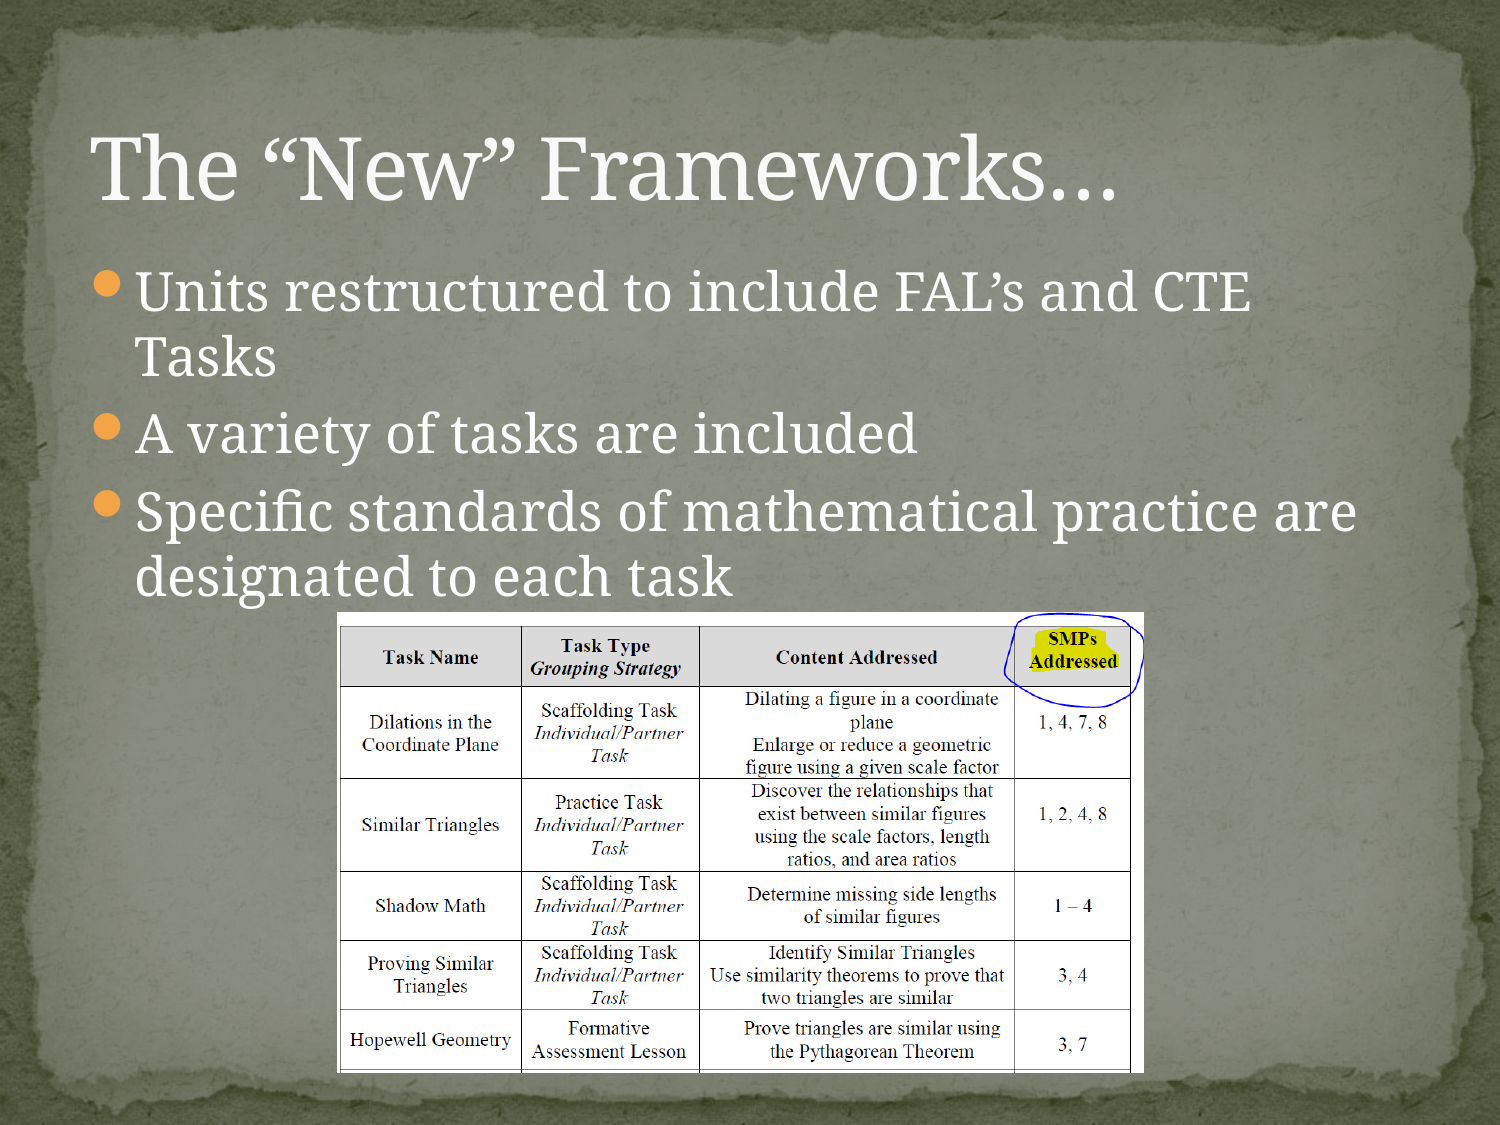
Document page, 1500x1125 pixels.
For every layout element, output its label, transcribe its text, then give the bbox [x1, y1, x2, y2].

title The “New” Frameworks… [74, 24, 1425, 225]
picture [337, 612, 1144, 1073]
list Units restructured to include FAL’s and CTE Tasks A variety of tasks are included Specific standards of mathematical practice are designated to each task [75, 249, 1425, 1075]
